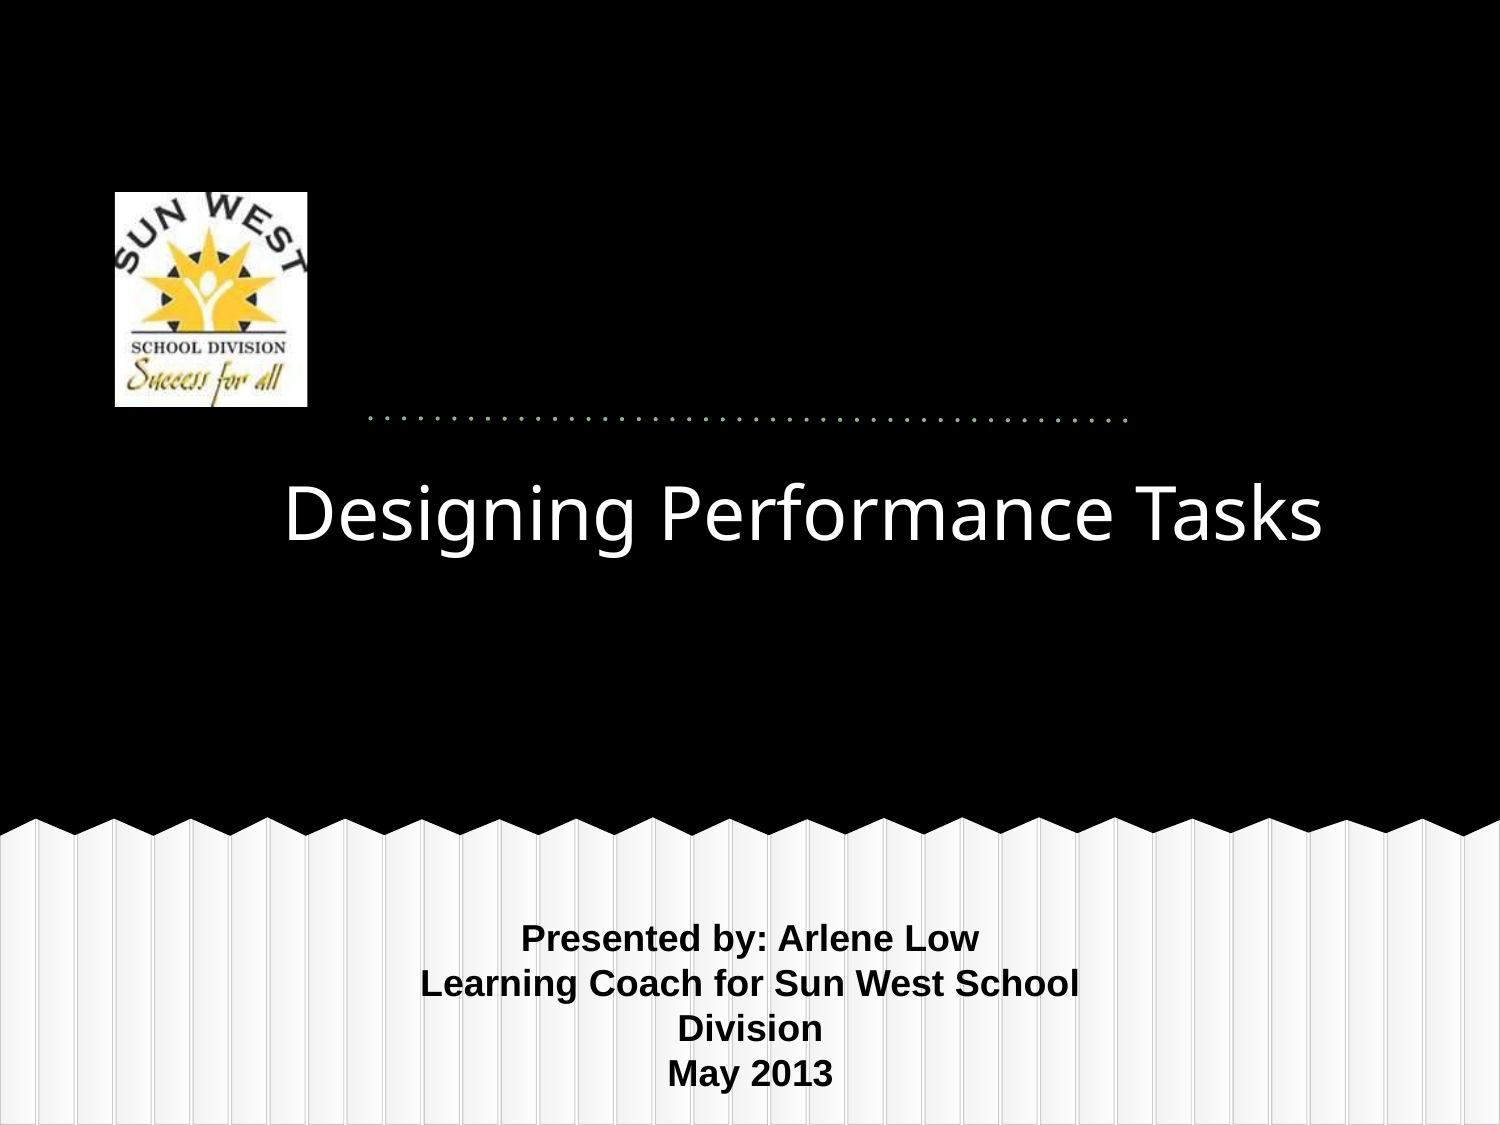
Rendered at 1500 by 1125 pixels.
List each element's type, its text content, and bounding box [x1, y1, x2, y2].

title Designing Performance Tasks [100, 464, 1471, 557]
text_box Presented by: Arlene Low Learning Coach for Sun West School Division May 2013 [398, 899, 1103, 1043]
text_box [114, 192, 308, 407]
